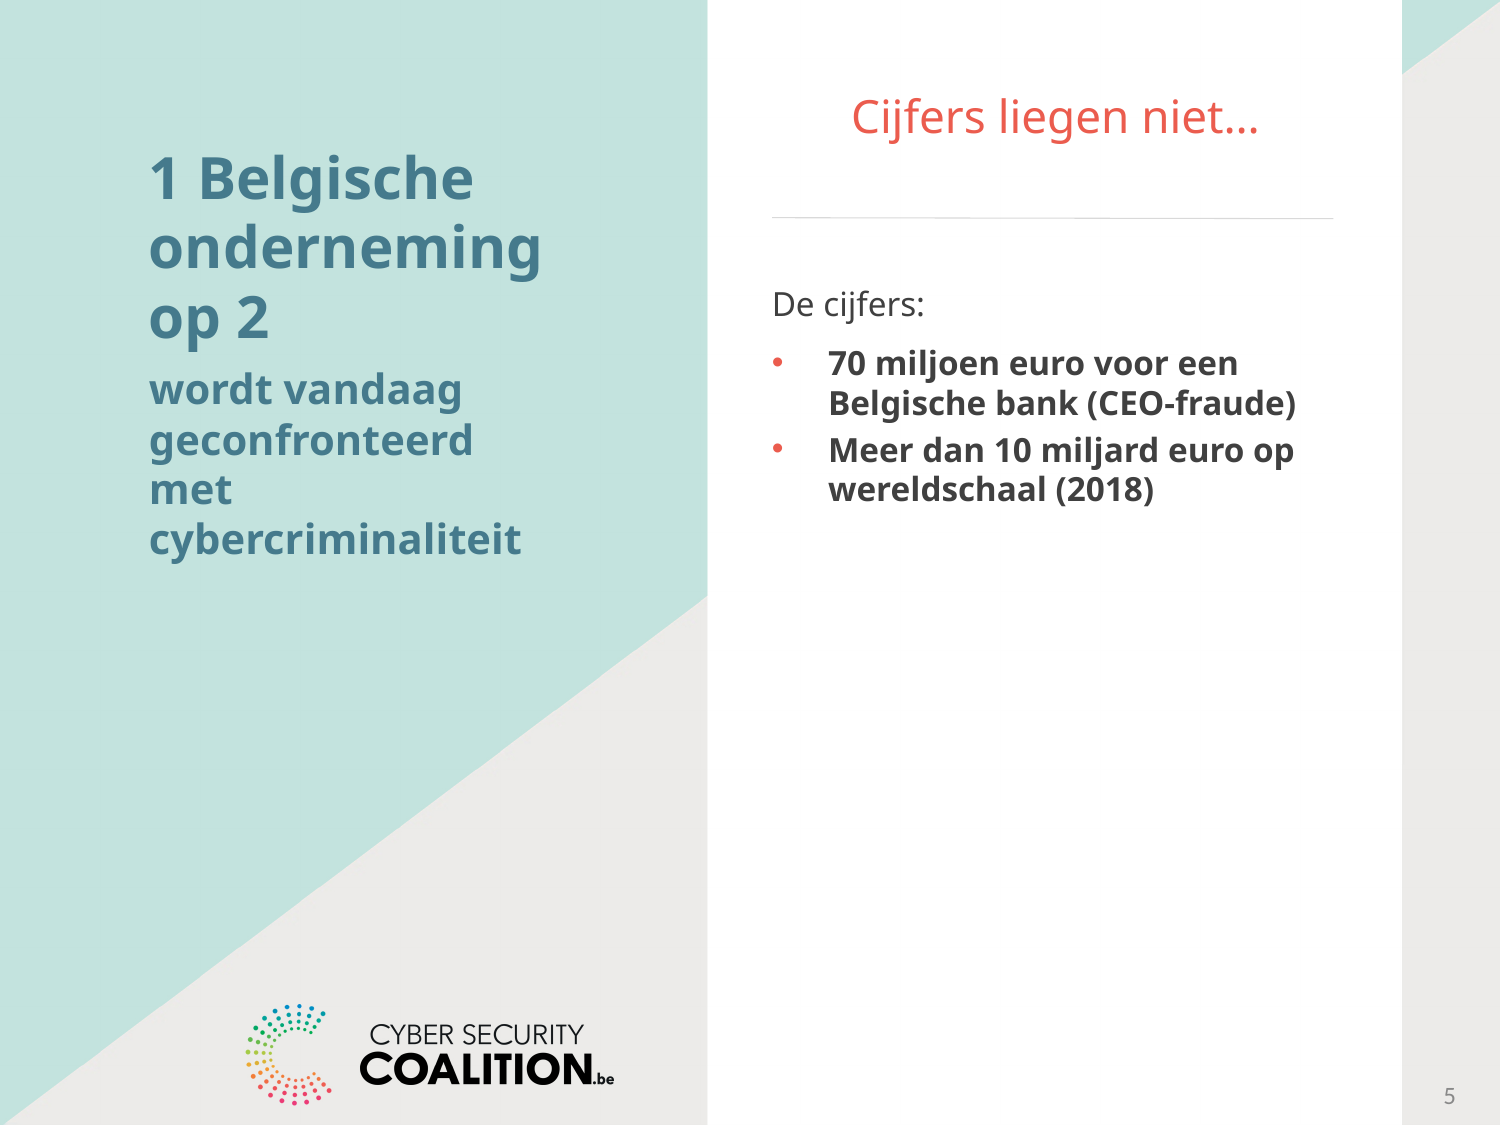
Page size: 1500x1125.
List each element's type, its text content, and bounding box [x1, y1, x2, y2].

picture [0, 0, 1500, 1125]
slide_number 5 [1400, 1063, 1500, 1125]
title Cijfers liegen niet… [750, 67, 1362, 163]
list De cijfers: 70 miljoen euro voor een Belgische bank (CEO-fraude) Meer dan 10 miljard euro op wereldschaal (2018) [756, 275, 1349, 1018]
text_box 1 Belgische onderneming op 2 wordt vandaag geconfronteerd met cybercriminaliteit [134, 133, 566, 571]
